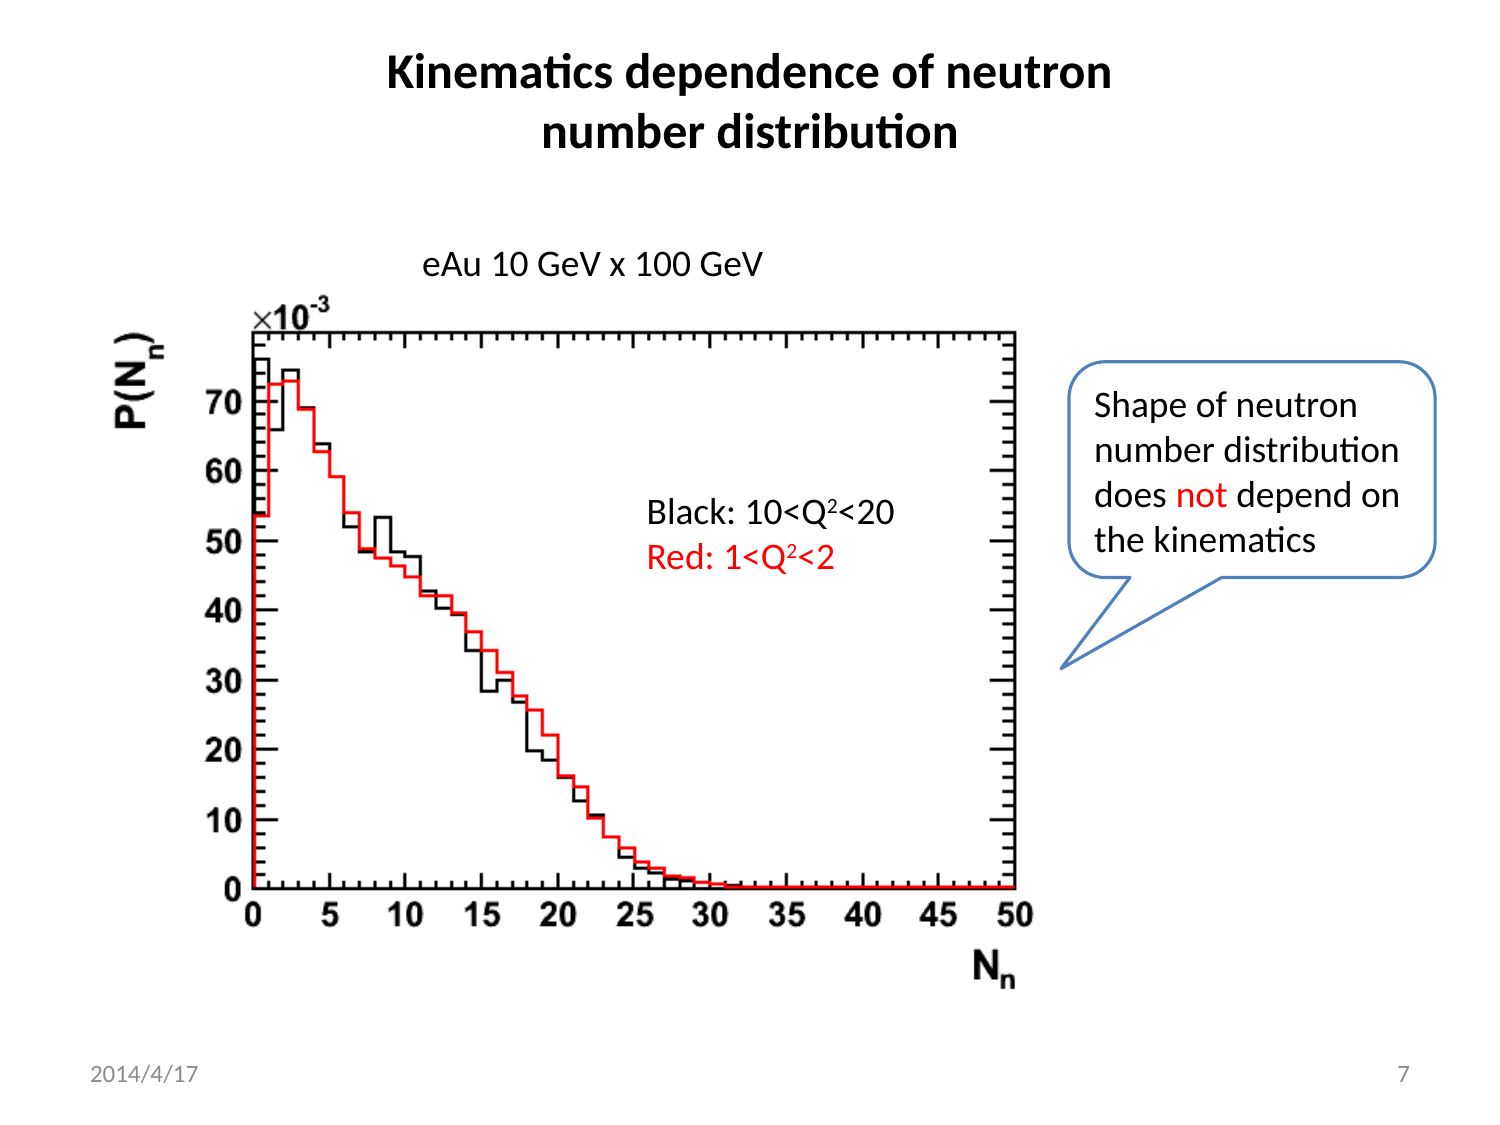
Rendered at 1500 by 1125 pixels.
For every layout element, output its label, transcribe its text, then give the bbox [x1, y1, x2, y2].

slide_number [75, 1042, 425, 1103]
slide_number 7 [1074, 1042, 1425, 1103]
text_box eAu 10 GeV x 100 GeV [407, 231, 845, 277]
picture [100, 278, 1087, 997]
text_box Kinematics dependence of neutron number distribution [289, 30, 1211, 166]
text_box Shape of neutron number distribution does not depend on the kinematics [1092, 361, 1436, 652]
